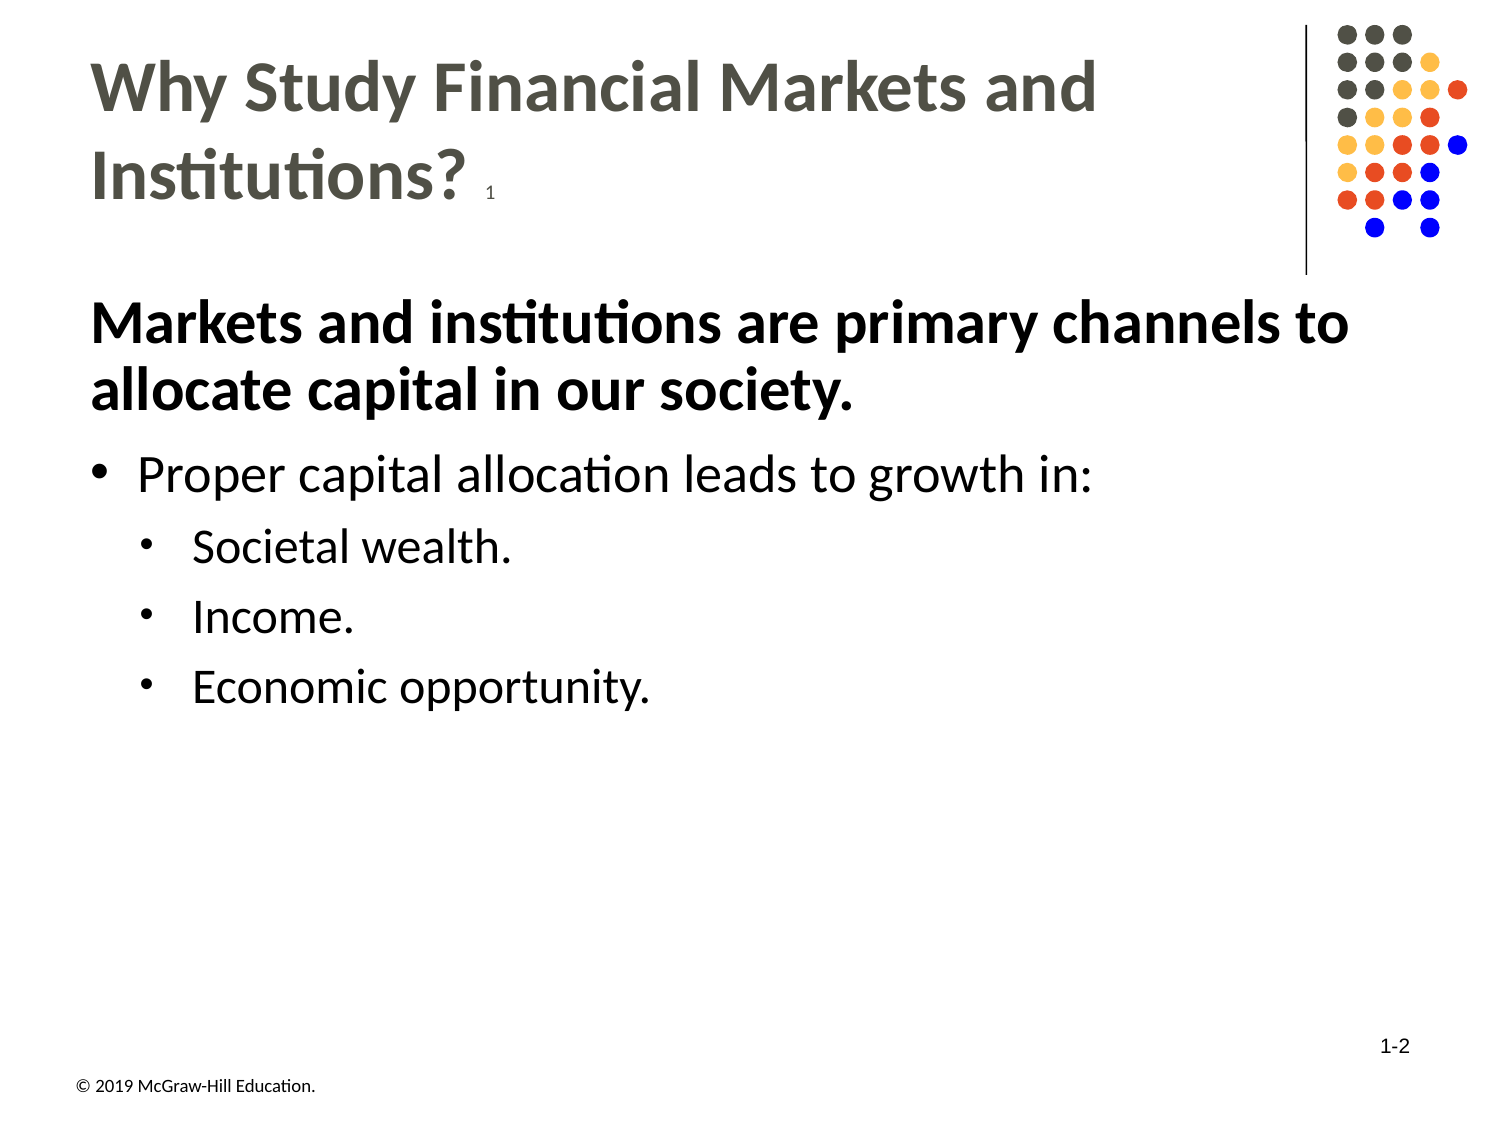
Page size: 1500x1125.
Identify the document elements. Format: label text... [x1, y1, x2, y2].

list Markets and institutions are primary channels to allocate capital in our society. Proper capital allocation leads to growth in: Societal wealth. Income. Economic opportunity. [75, 282, 1425, 1006]
title Why Study Financial Markets and Institutions? 1 [75, 20, 1313, 233]
slide_number 1-2 [1074, 1025, 1425, 1100]
